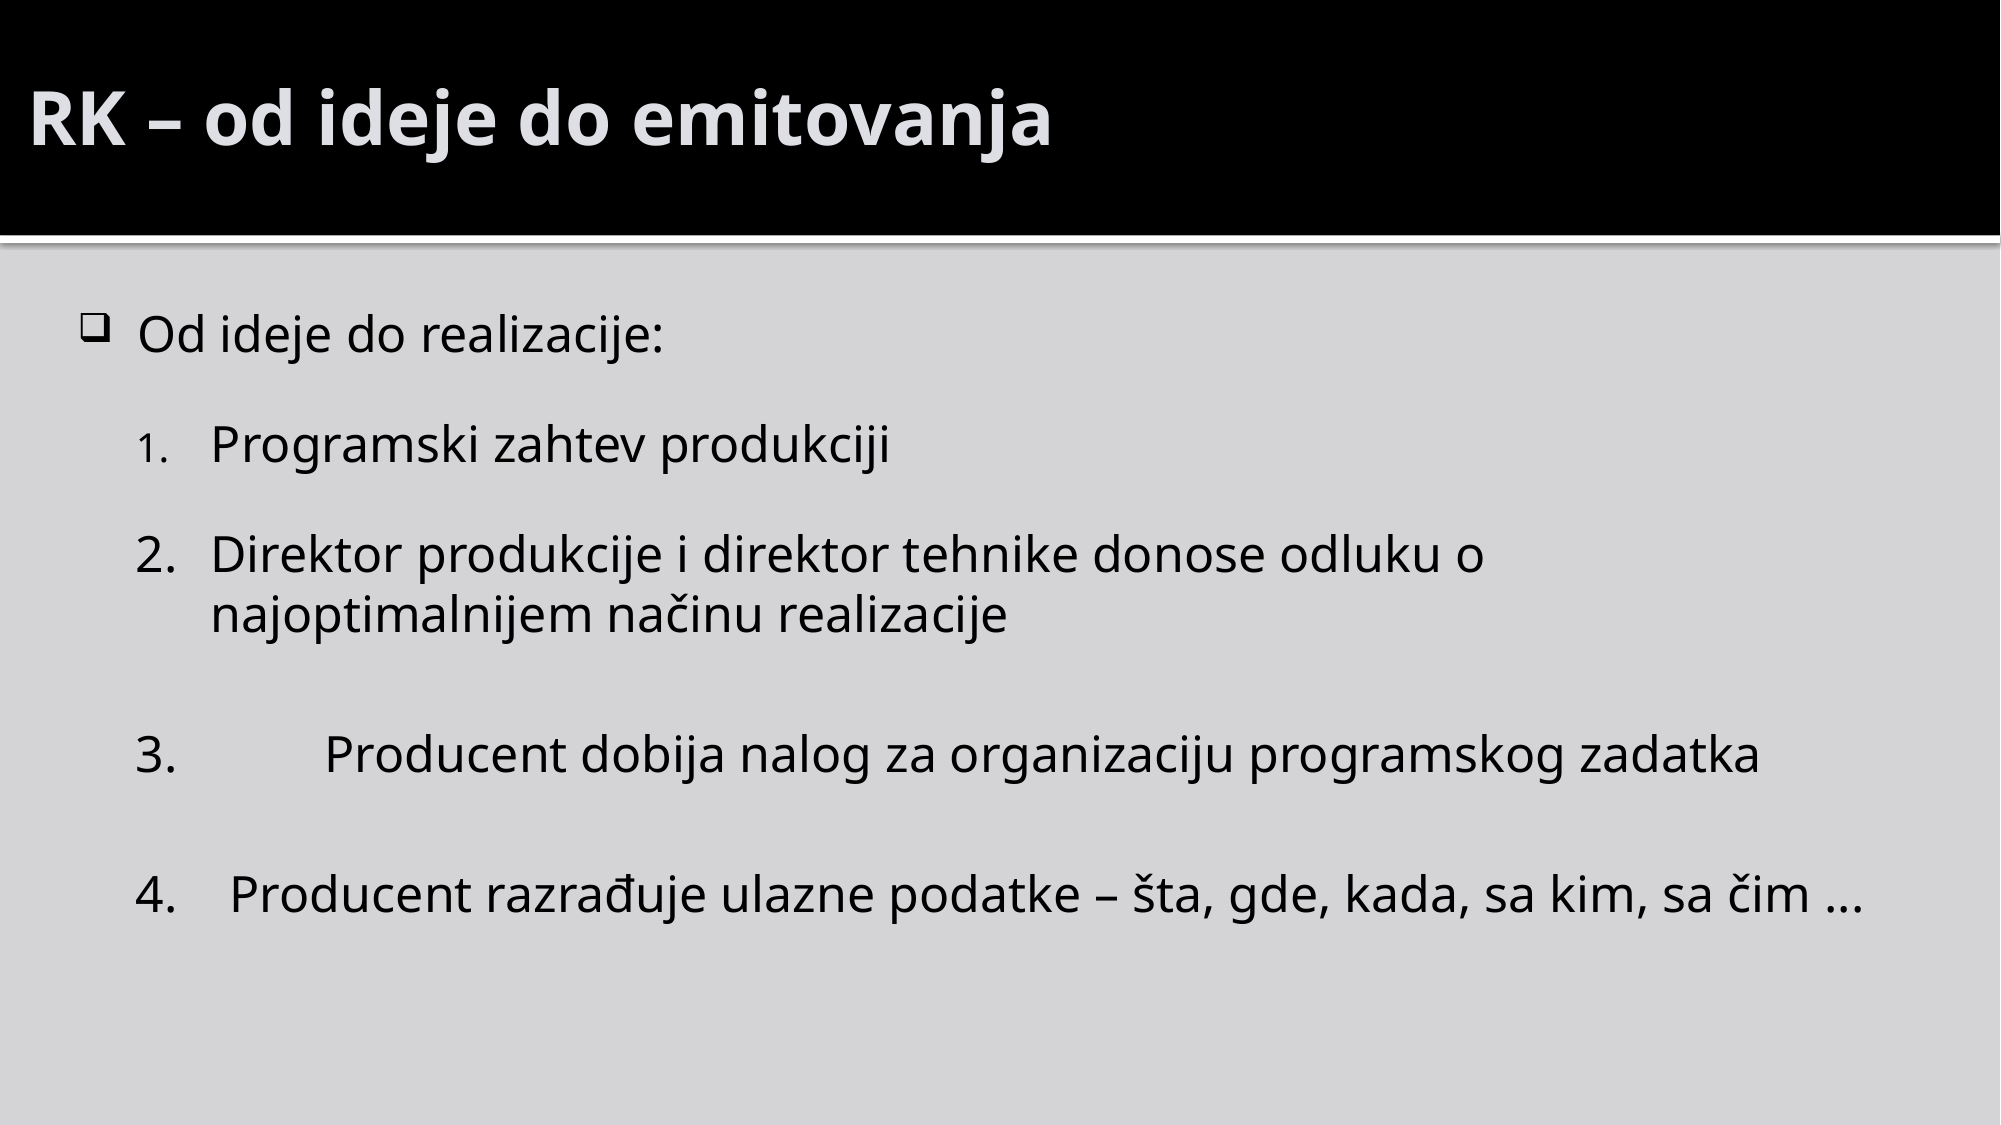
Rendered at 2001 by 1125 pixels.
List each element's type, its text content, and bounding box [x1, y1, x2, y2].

list Od ideje do realizacije: Programski zahtev produkciji 2. Direktor produkcije i direktor tehnike donose odluku o najoptimalnijem načinu realizacije 3. Producent dobija nalog za organizaciju programskog zadatka 4. Producent razrađuje ulazne podatke – šta, gde, kada, sa kim, sa čim ... [24, 237, 1888, 1113]
title RK – od ideje do emitovanja [12, 12, 1675, 218]
